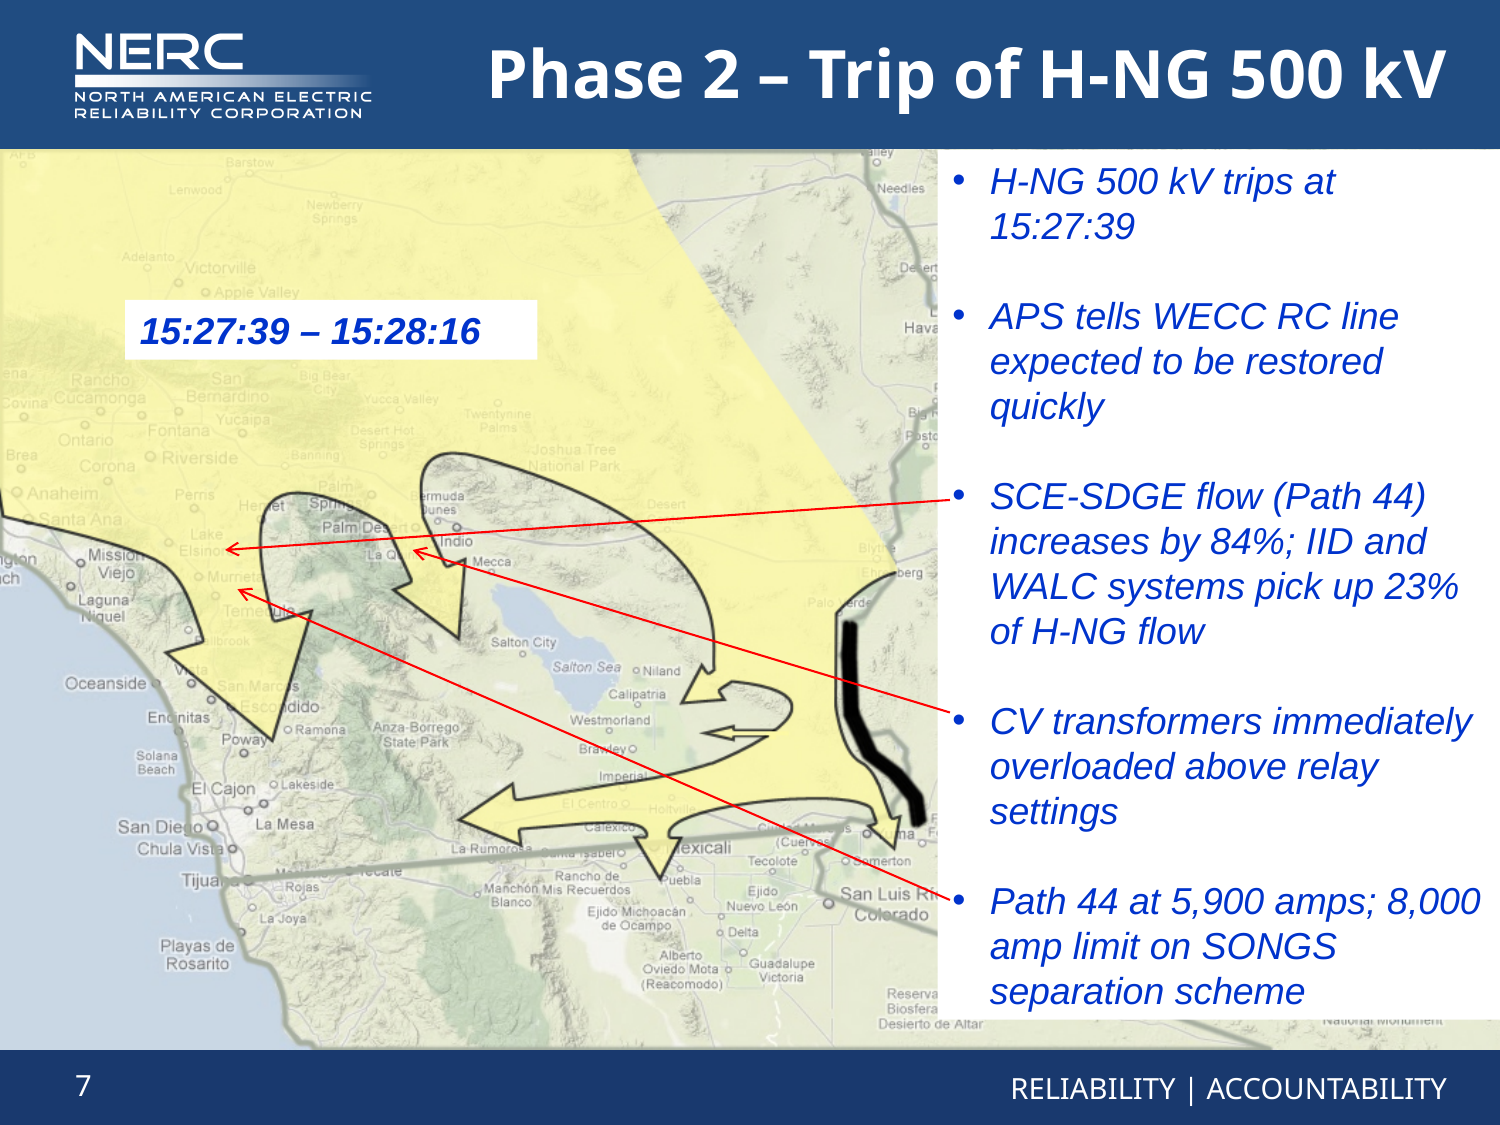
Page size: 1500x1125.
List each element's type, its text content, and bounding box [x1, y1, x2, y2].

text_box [237, 588, 951, 901]
title Phase 2 – Trip of H-NG 500 kV [412, 24, 1463, 133]
picture [0, 0, 1500, 1051]
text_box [224, 499, 951, 551]
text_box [412, 549, 951, 588]
